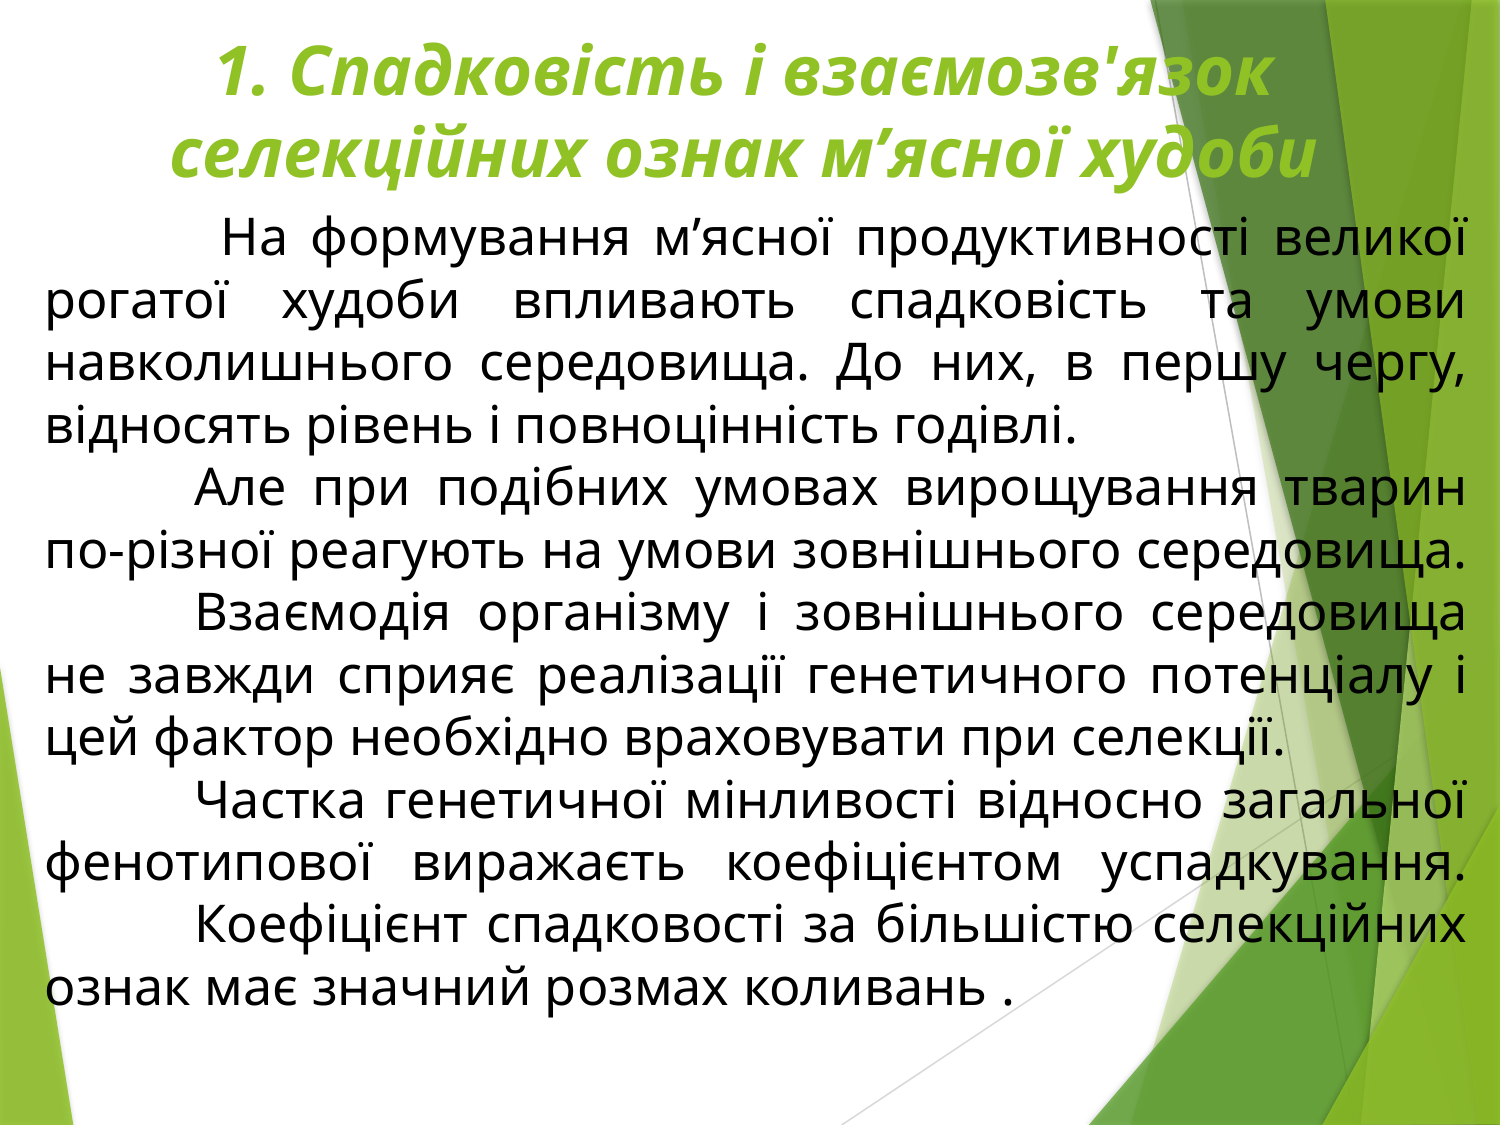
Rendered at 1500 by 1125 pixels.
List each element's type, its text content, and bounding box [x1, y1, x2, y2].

text_box На формування м’ясної продуктивності великої рогатої худоби впливають спадковість та умови навколишнього середовища. До них, в першу чергу, відносять рівень і повноцінність годівлі. Але при подібних умовах вирощування тварин по-різної реагують на умови зовнішнього середовища. Взаємодія організму і зовнішнього середовища не завжди сприяє реалізації генетичного потенціалу і цей фактор необхідно враховувати при селекції. Частка генетичної мінливості відносно загальної фенотипової виражаєть коефіцієнтом успадкування. Коефіцієнт спадковості за більшістю селекційних ознак має значний розмах коливань . [29, 196, 1483, 1086]
text_box 1. Спадковість і взаємозв'язок селекційних ознак м’ясної худоби [29, 19, 1459, 161]
